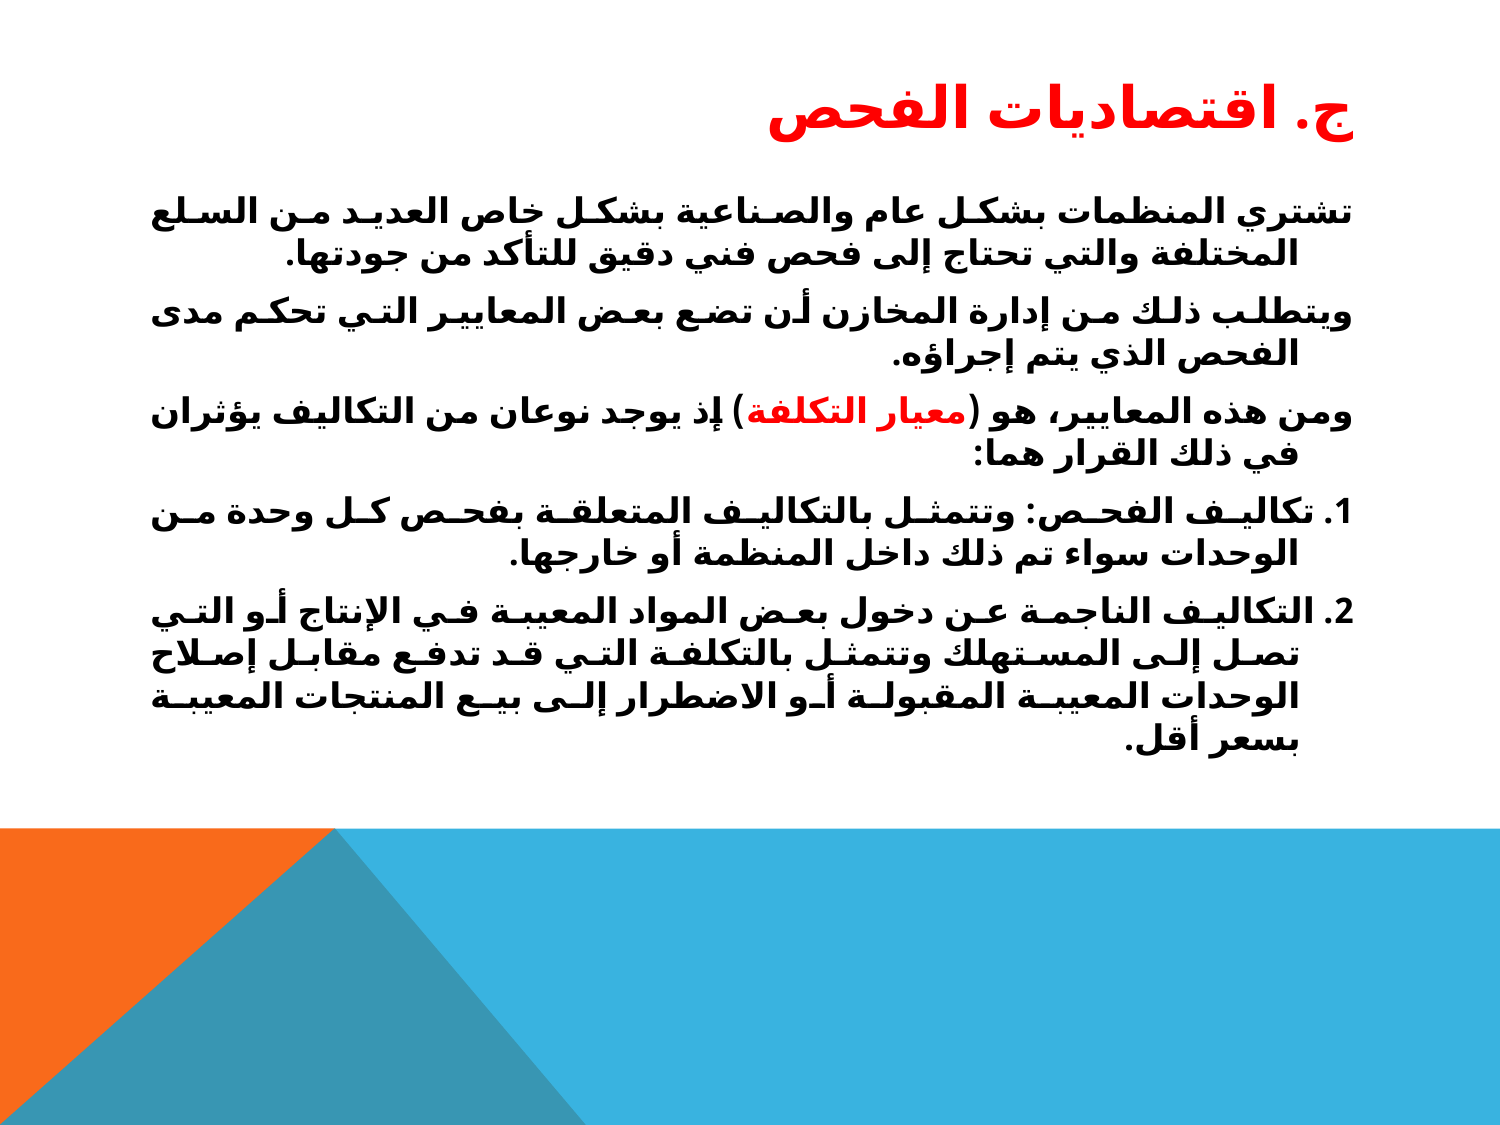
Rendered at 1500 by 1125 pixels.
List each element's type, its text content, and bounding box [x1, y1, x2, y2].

list تشتري المنظمات بشكل عام والصناعية بشكل خاص العديد من السلع المختلفة والتي تحتاج إلى فحص فني دقيق للتأكد من جودتها. ويتطلب ذلك من إدارة المخازن أن تضع بعض المعايير التي تحكم مدى الفحص الذي يتم إجراؤه. ومن هذه المعايير، هو (معيار التكلفة) إذ يوجد نوعان من التكاليف يؤثران في ذلك القرار هما: 1. تكاليف الفحص: وتتمثل بالتكاليف المتعلقة بفحص كل وحدة من الوحدات سواء تم ذلك داخل المنظمة أو خارجها. 2. التكاليف الناجمة عن دخول بعض المواد المعيبة في الإنتاج أو التي تصل إلى المستهلك وتتمثل بالتكلفة التي قد تدفع مقابل إصلاح الوحدات المعيبة المقبولة أو الاضطرار إلى بيع المنتجات المعيبة بسعر أقل. [135, 180, 1369, 768]
title ج. اقتصاديات الفحص [135, 60, 1369, 150]
